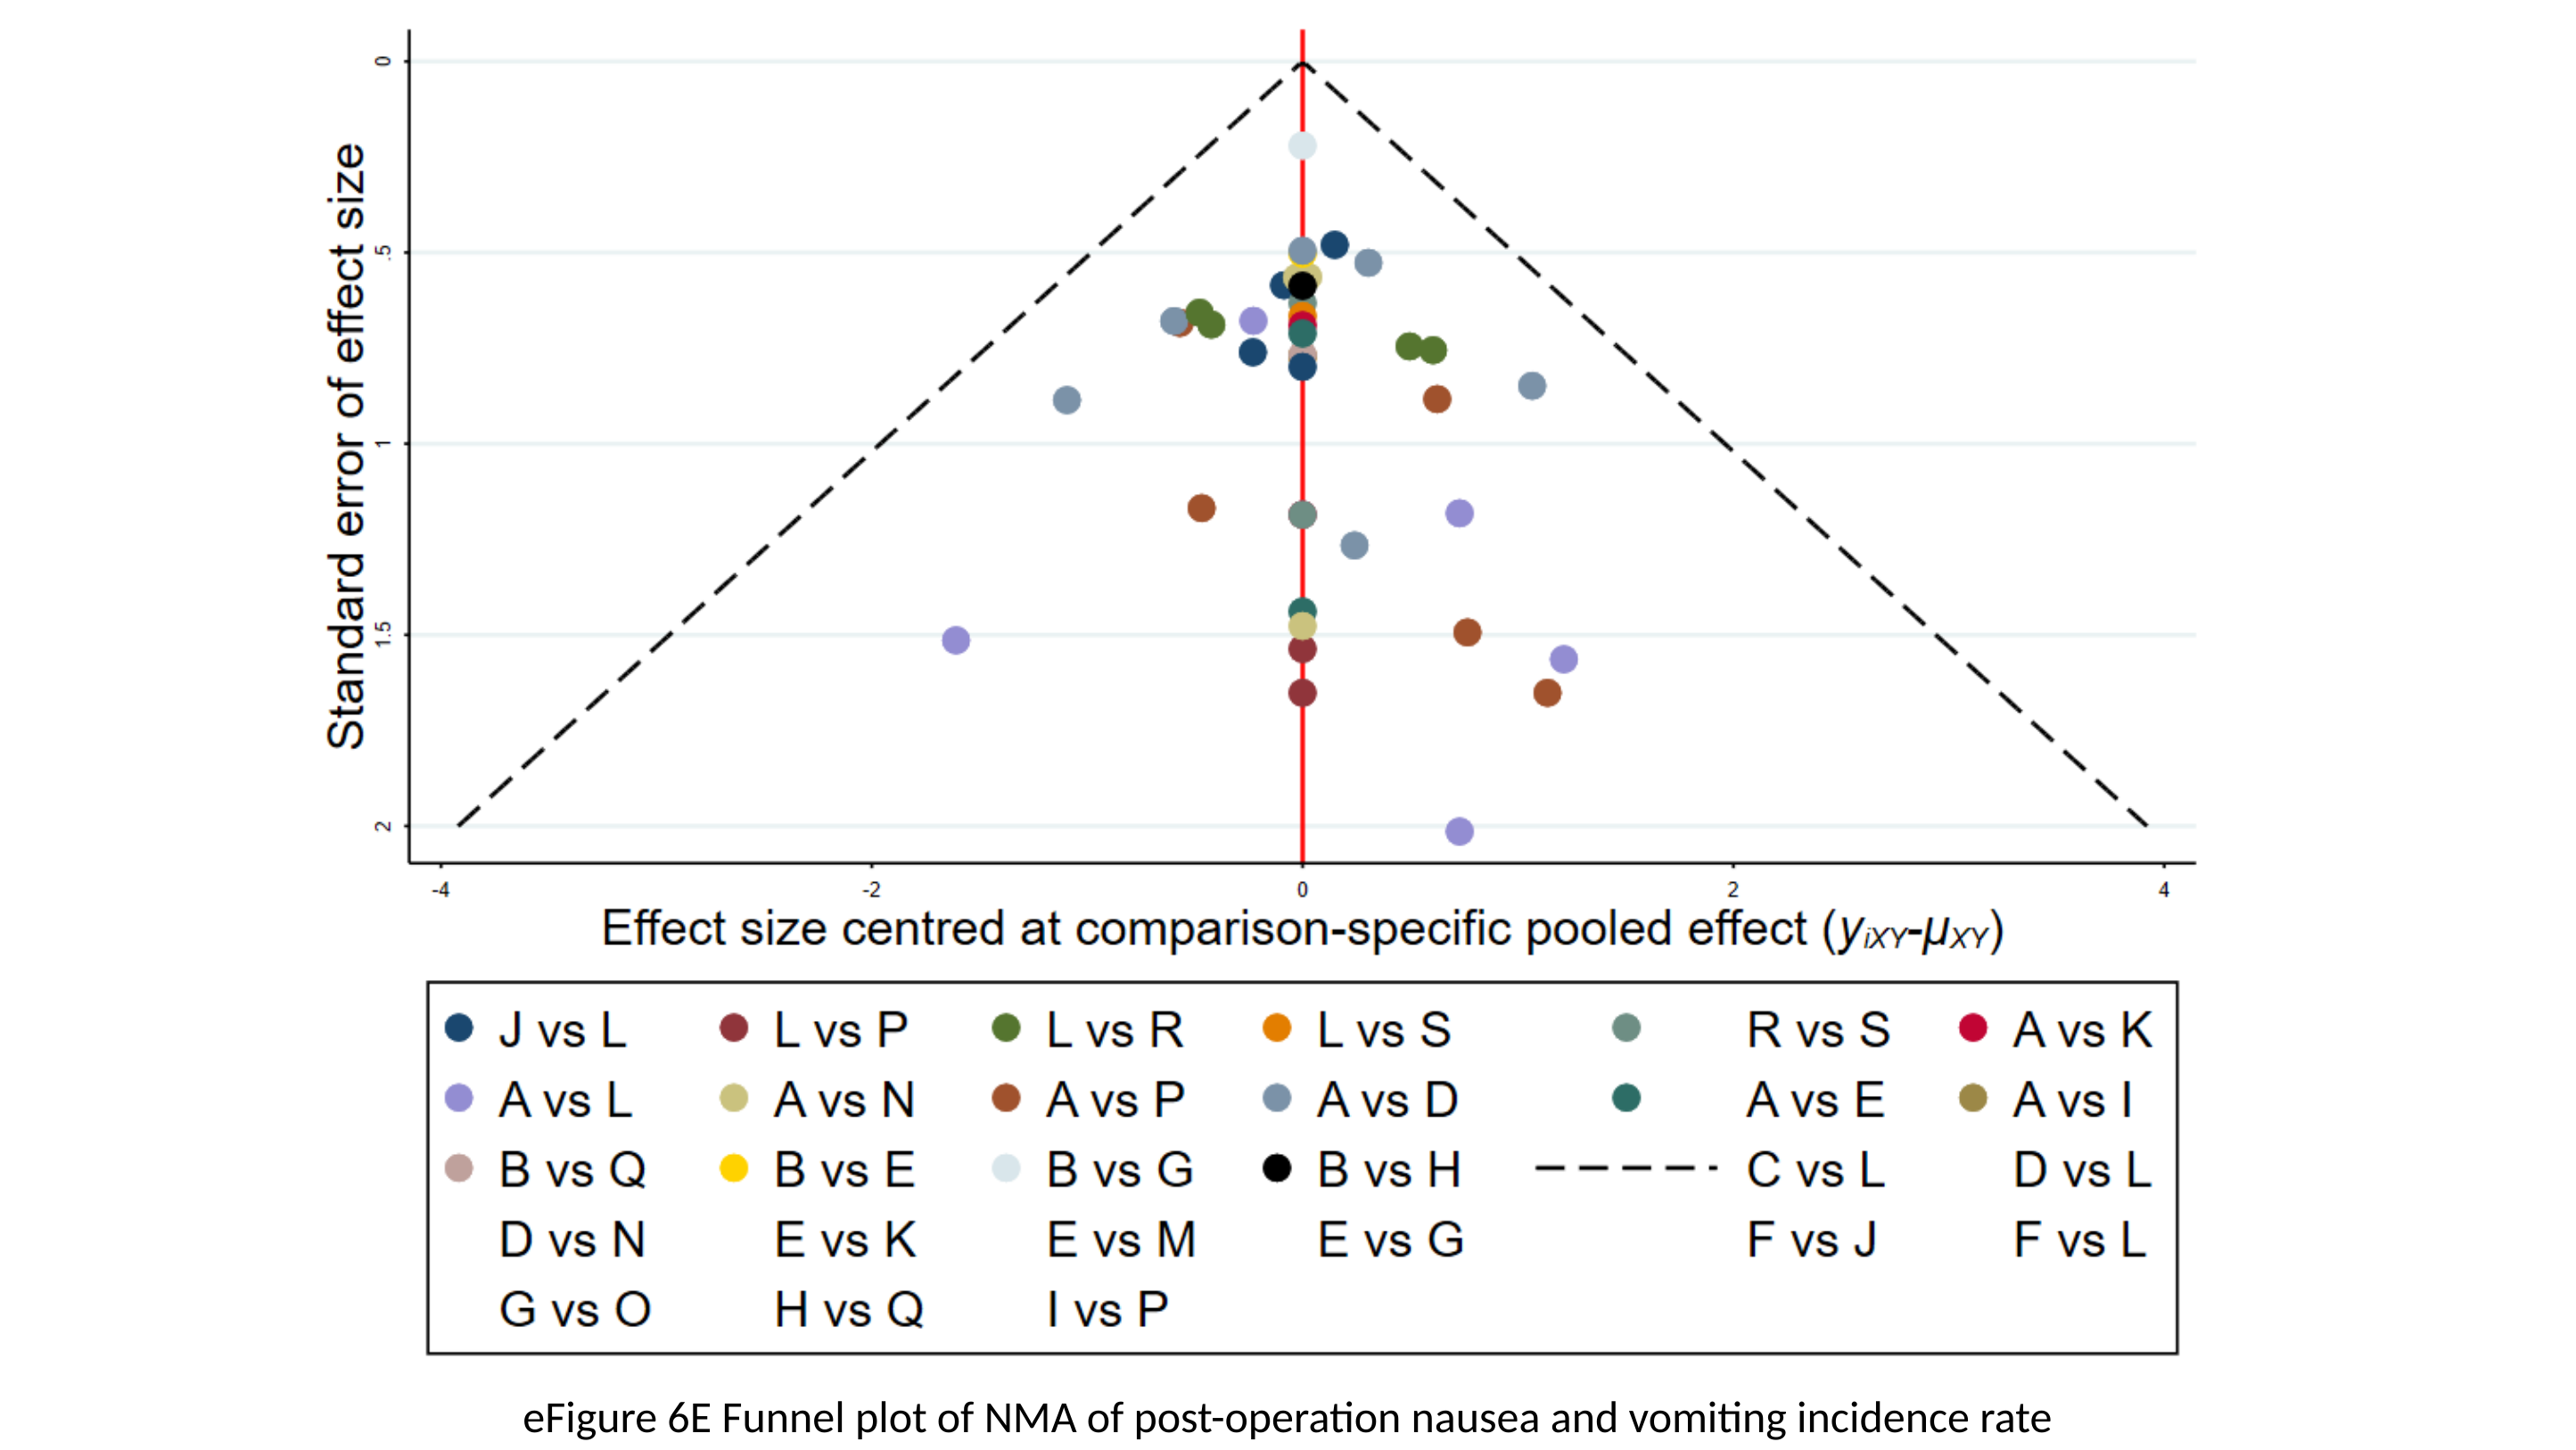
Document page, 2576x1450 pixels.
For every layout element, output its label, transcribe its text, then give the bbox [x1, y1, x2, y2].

text_box eFigure 6E Funnel plot of NMA of post-operation nausea and vomiting incidence rate [322, 1381, 2254, 1448]
picture [288, 0, 2206, 1382]
